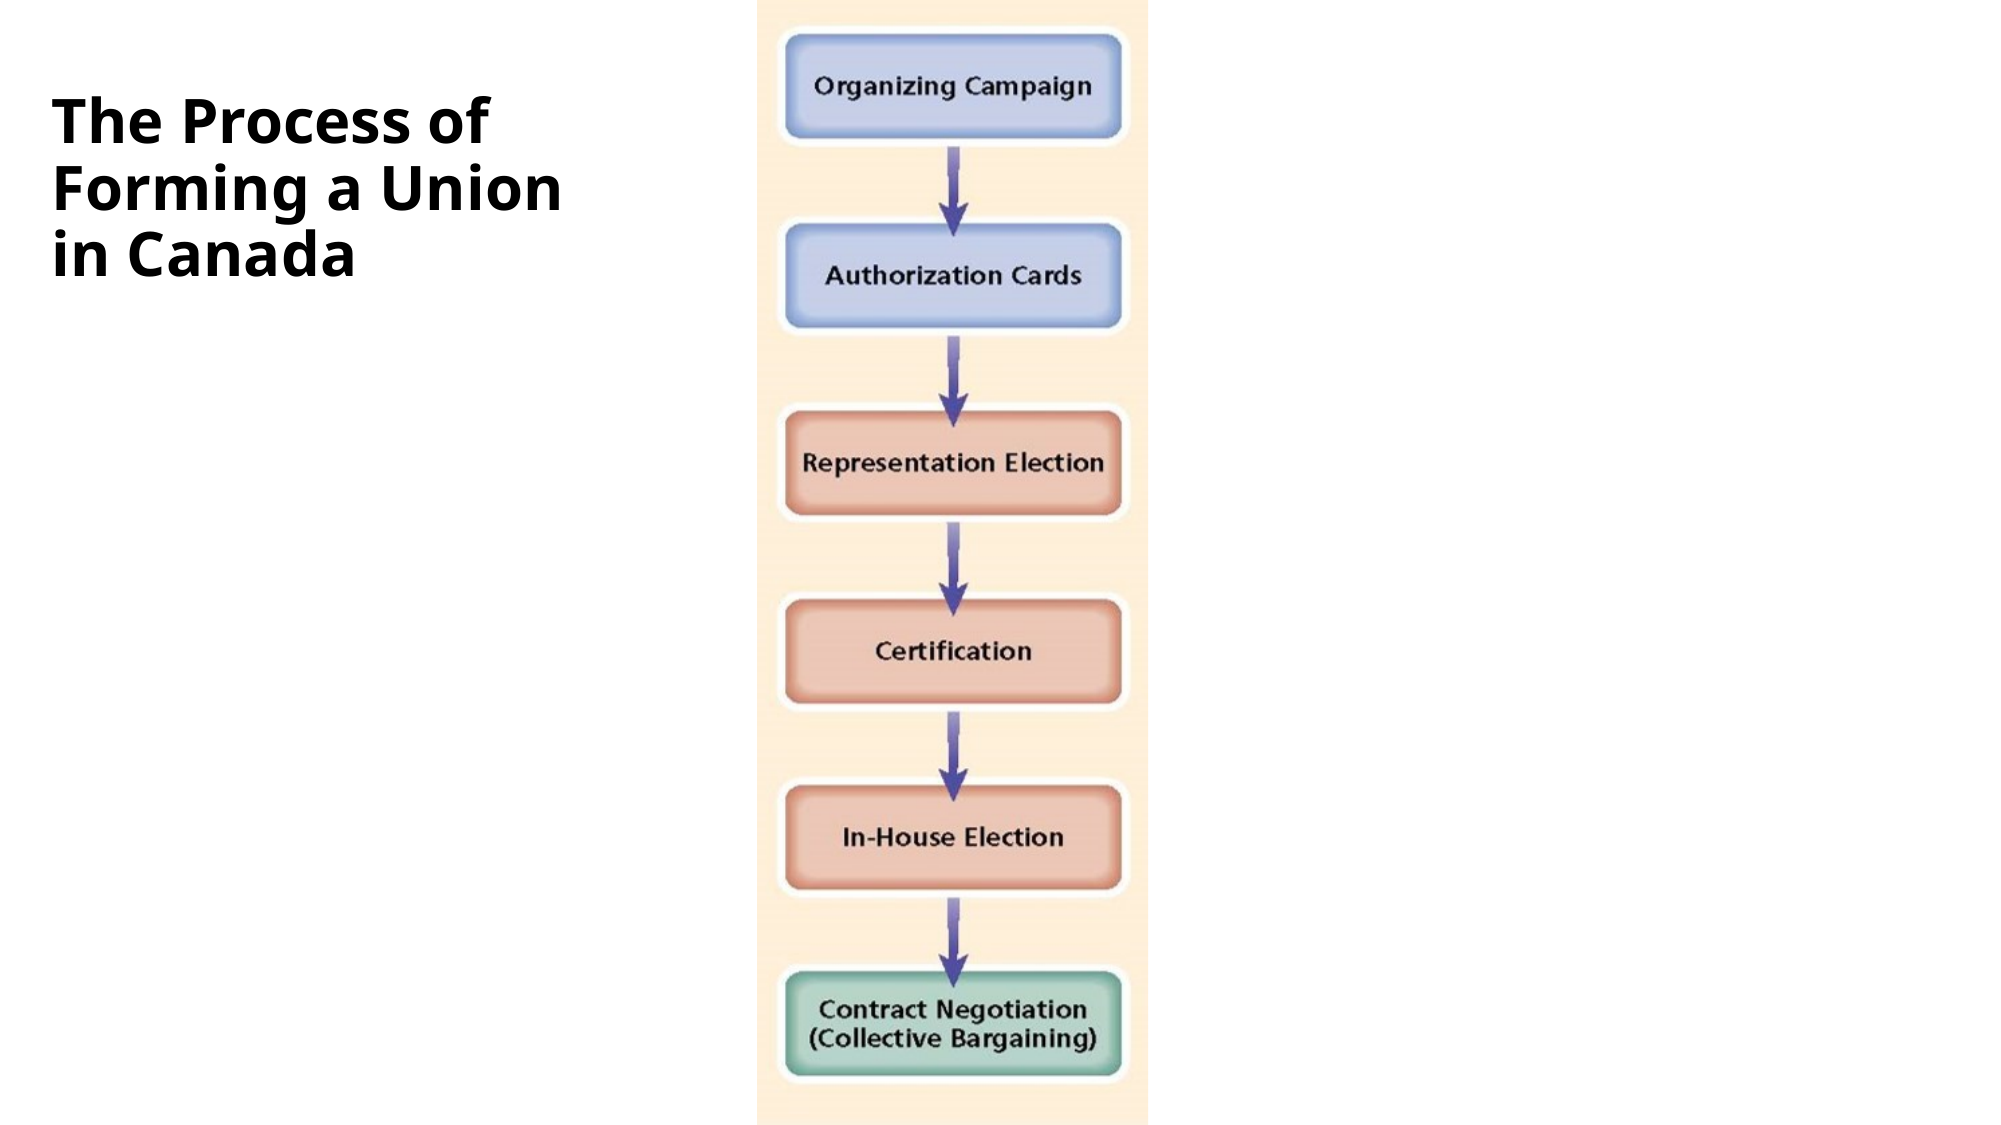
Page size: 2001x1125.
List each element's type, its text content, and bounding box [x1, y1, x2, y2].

title The Process of Forming a Union in Canada [36, 81, 646, 299]
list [757, 0, 1149, 1125]
